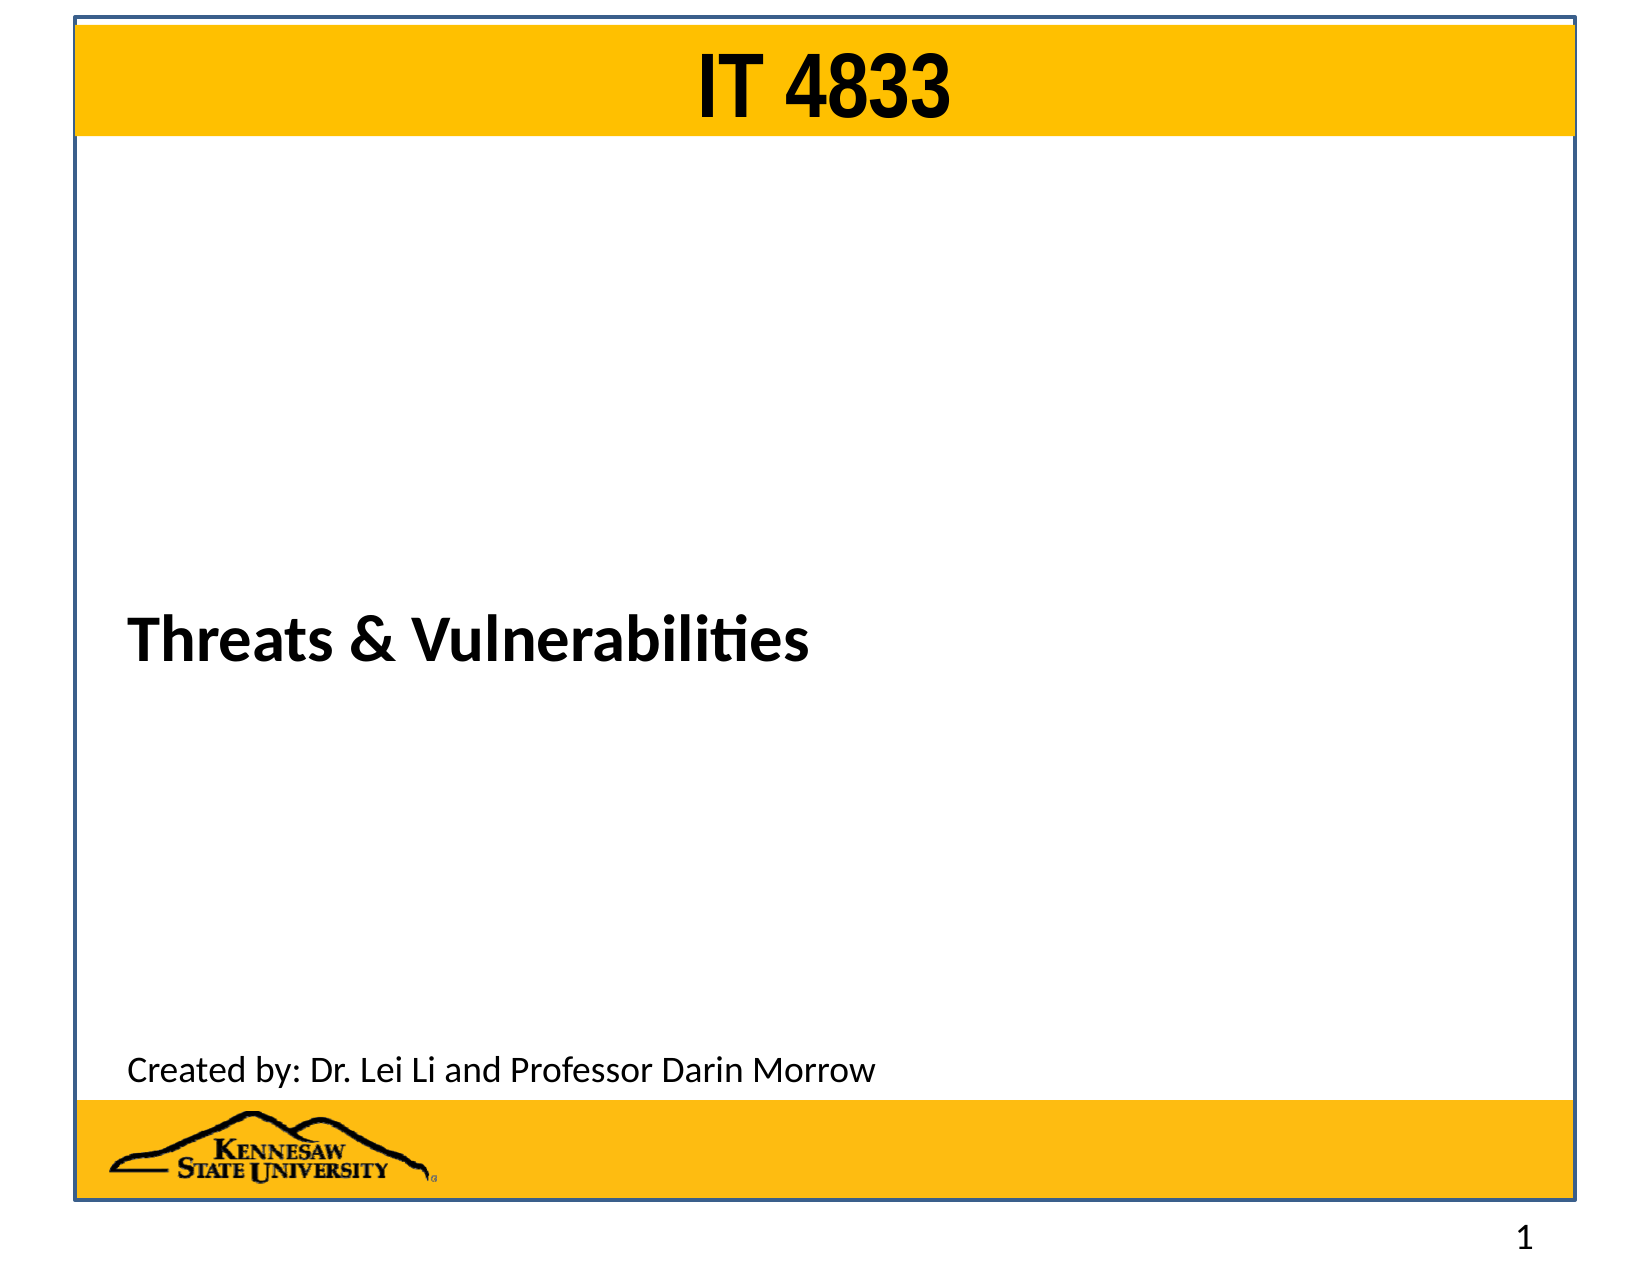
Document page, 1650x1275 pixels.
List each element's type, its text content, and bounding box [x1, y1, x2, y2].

text_box Created by: Dr. Lei Li and Professor Darin Morrow [112, 1037, 1522, 1098]
text_box Threats & Vulnerabilities [112, 587, 1575, 682]
title IT 4833 [75, 24, 1575, 137]
picture [108, 1111, 437, 1184]
